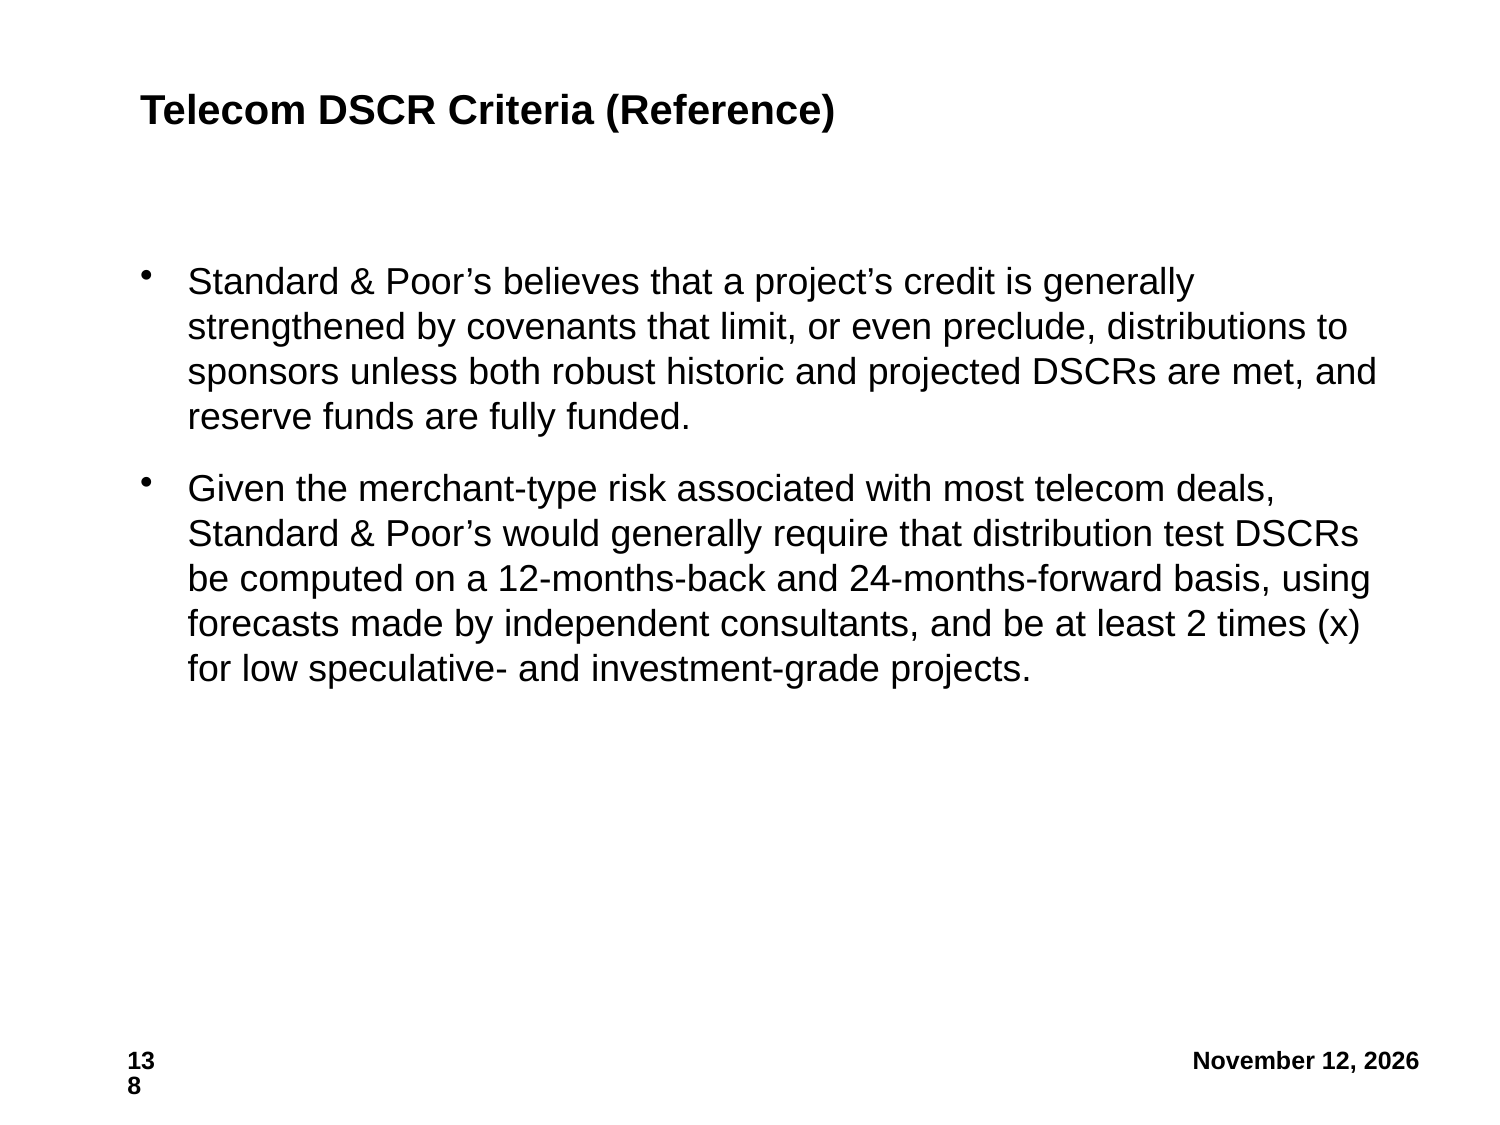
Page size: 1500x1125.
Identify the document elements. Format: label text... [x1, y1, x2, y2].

list Standard & Poor’s believes that a project’s credit is generally strengthened by covenants that limit, or even preclude, distributions to sponsors unless both robust historic and projected DSCRs are met, and reserve funds are fully funded. Given the merchant-type risk associated with most telecom deals, Standard & Poor’s would generally require that distribution test DSCRs be computed on a 12-months-back and 24-months-forward basis, using forecasts made by independent consultants, and be at least 2 times (x) for low speculative- and investment-grade projects. [124, 249, 1413, 1001]
title Telecom DSCR Criteria (Reference) [124, 74, 1376, 226]
